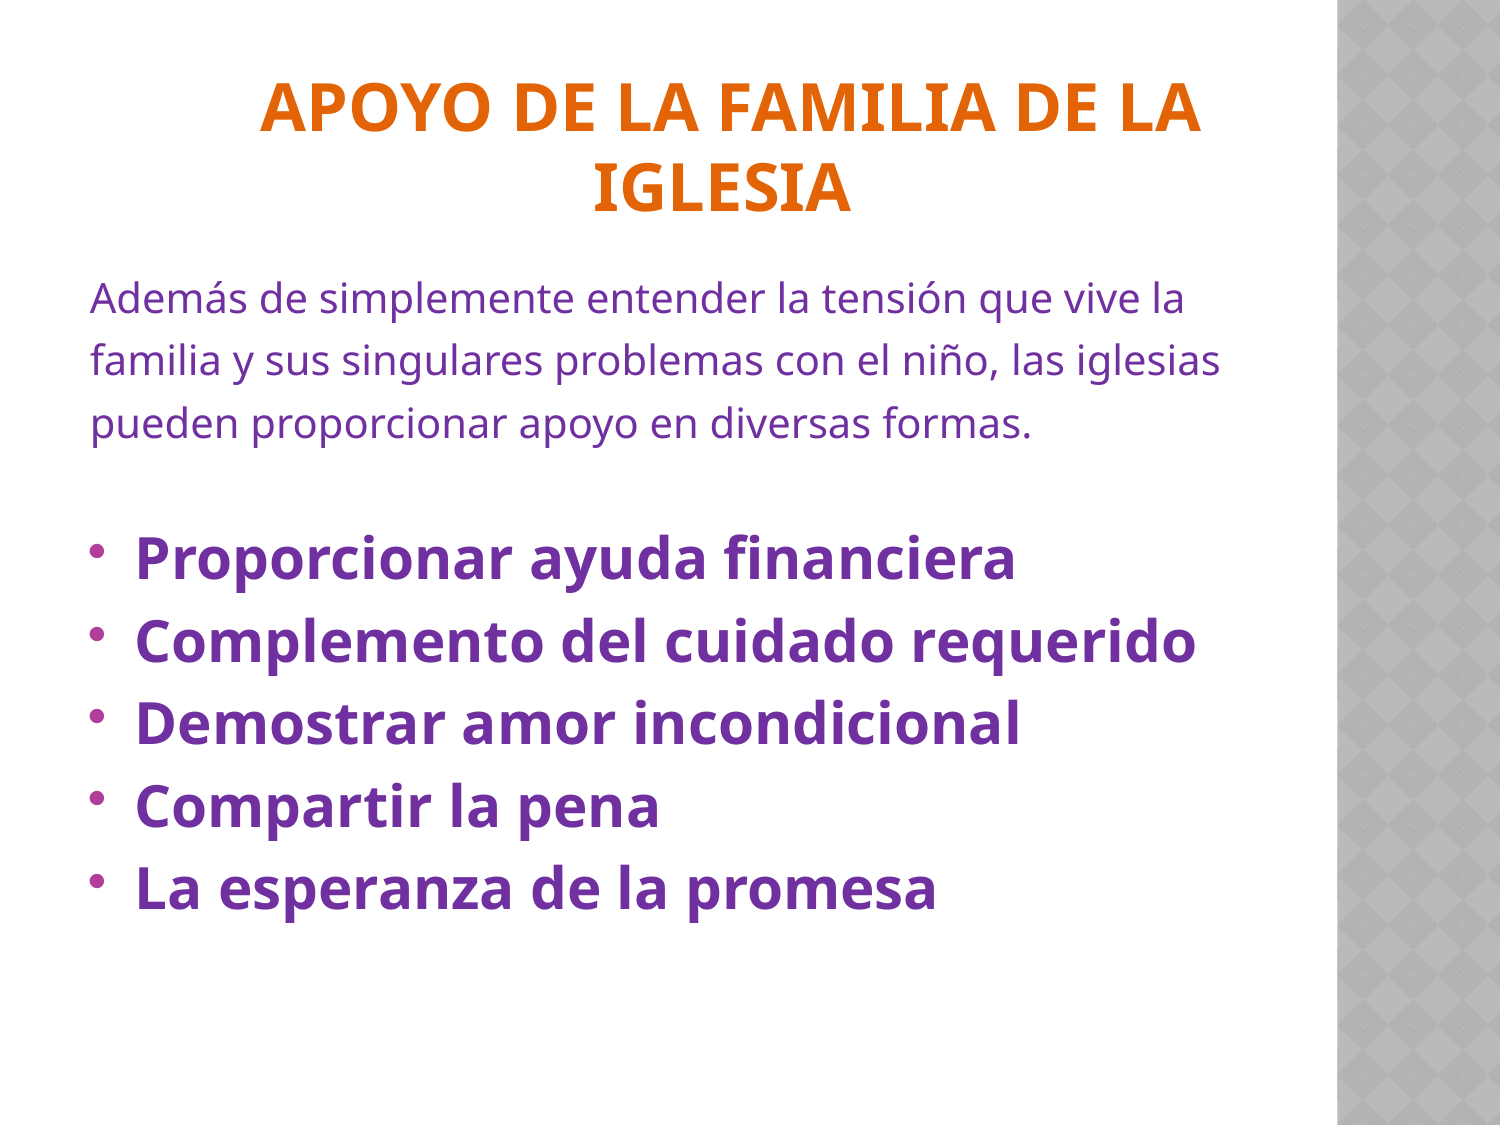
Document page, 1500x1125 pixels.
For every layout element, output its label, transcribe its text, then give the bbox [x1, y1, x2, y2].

list Además de simplemente entender la tensión que vive la familia y sus singulares problemas con el niño, las iglesias pueden proporcionar apoyo en diversas formas. Proporcionar ayuda financiera Complemento del cuidado requerido Demostrar amor incondicional Compartir la pena La esperanza de la promesa [75, 264, 1263, 1059]
title Apoyo de la familia de la iglesia [137, 37, 1325, 225]
